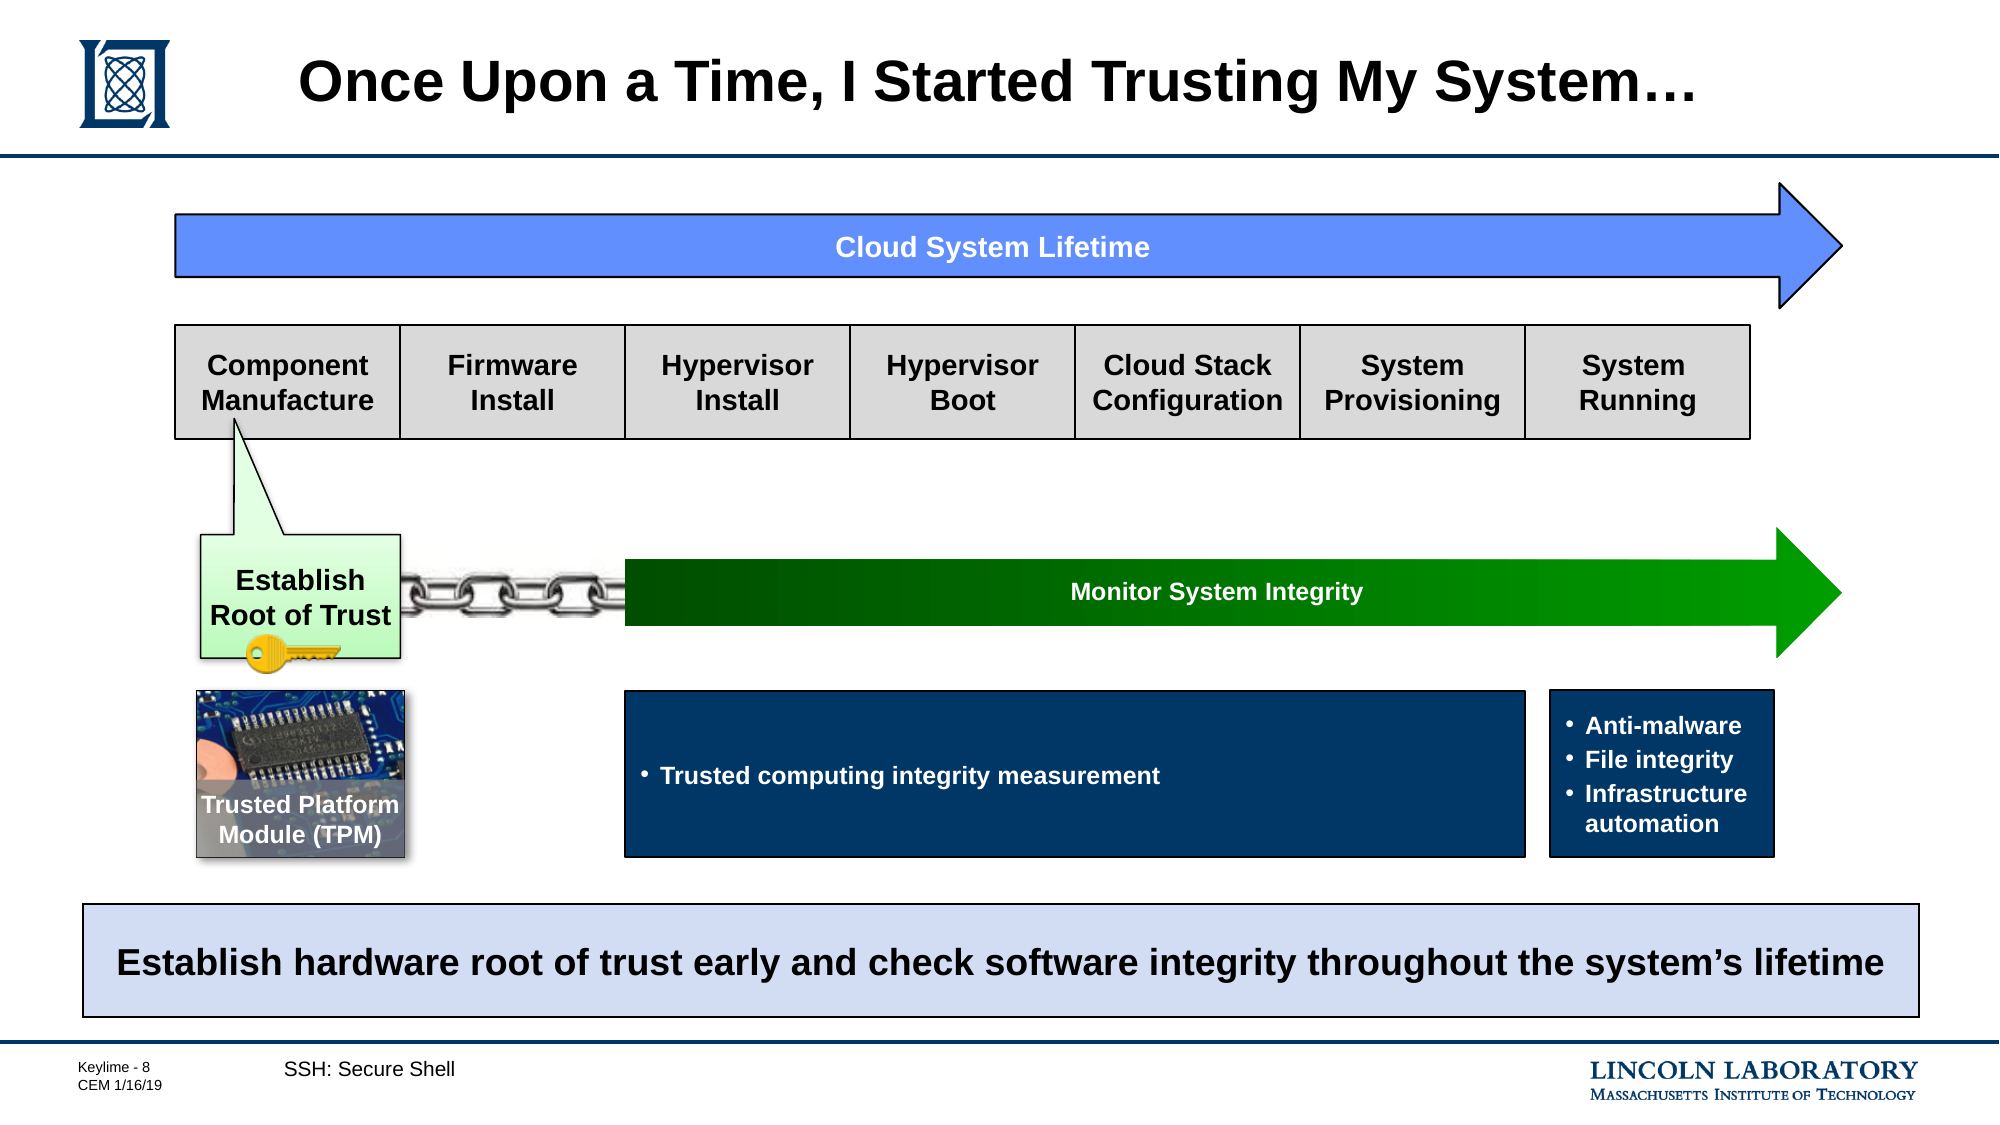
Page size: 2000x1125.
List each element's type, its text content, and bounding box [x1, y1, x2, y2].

text_box System Running [1525, 324, 1751, 439]
text_box Hypervisor Boot [850, 324, 1075, 439]
text_box SSH: Secure Shell [269, 1048, 746, 1088]
text_box Cloud System Lifetime [175, 183, 1843, 309]
picture [79, 40, 170, 128]
text_box Trusted computing integrity measurement [625, 690, 1526, 858]
text_box Establish hardware root of trust early and check software integrity throughout the system’s lifetime [83, 903, 1920, 1017]
text_box Firmware Install [400, 324, 625, 439]
picture [401, 552, 742, 619]
text_box System Provisioning [1301, 324, 1525, 439]
text_box Anti-malware File integrity Infrastructure automation [1550, 689, 1774, 857]
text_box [196, 690, 405, 858]
text_box Monitor System Integrity [740, 527, 1843, 659]
title Once Upon a Time, I Started Trusting My System… [205, 16, 1794, 151]
text_box Hypervisor Install [625, 324, 850, 439]
picture [1588, 1061, 1918, 1100]
text_box Component Manufacture [175, 324, 400, 439]
text_box Cloud Stack Configuration [1075, 324, 1301, 439]
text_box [200, 534, 401, 674]
